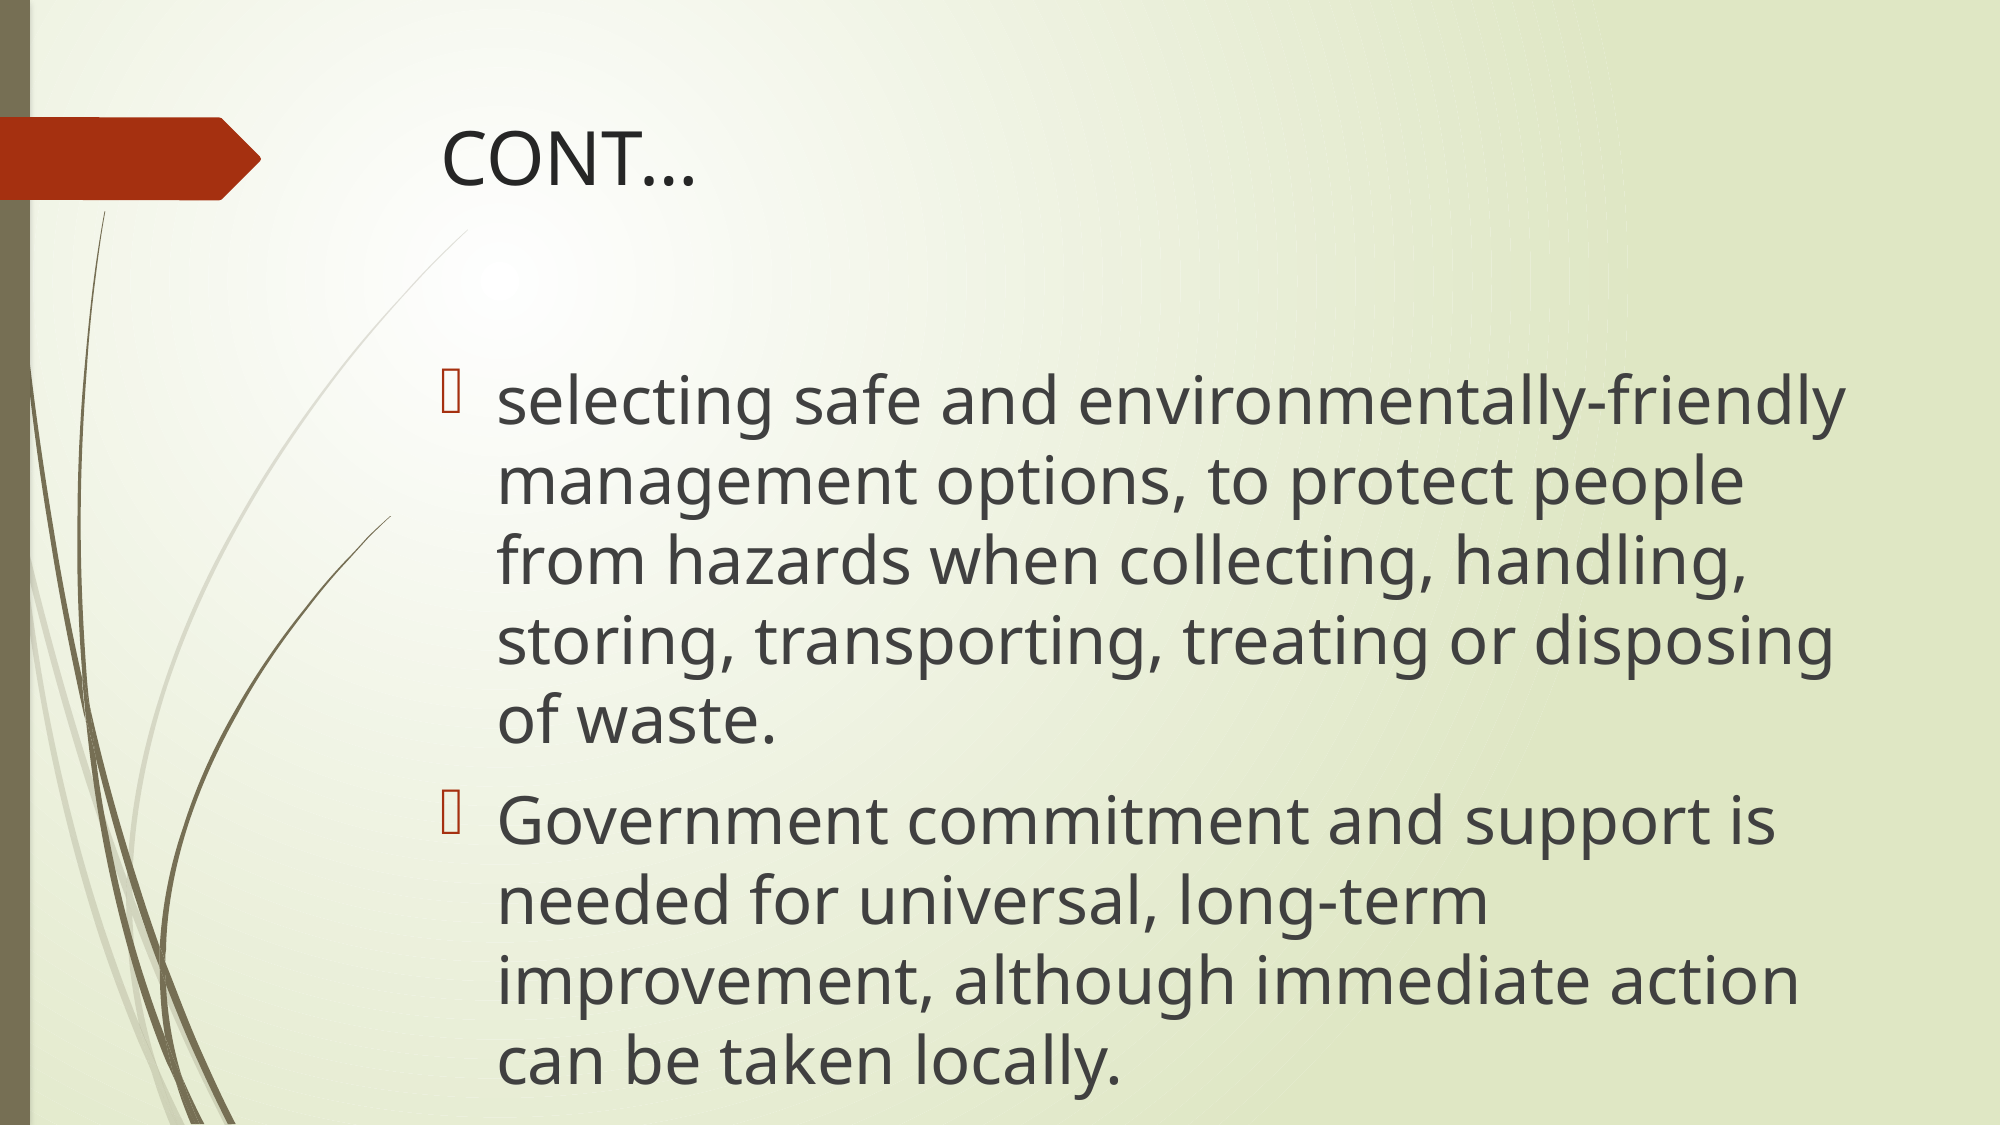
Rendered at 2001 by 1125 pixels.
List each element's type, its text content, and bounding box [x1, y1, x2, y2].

list selecting safe and environmentally-friendly management options, to protect people from hazards when collecting, handling, storing, transporting, treating or disposing of waste. Government commitment and support is needed for universal, long-term improvement, although immediate action can be taken locally. [424, 350, 1888, 1125]
title CONT… [425, 102, 1888, 313]
